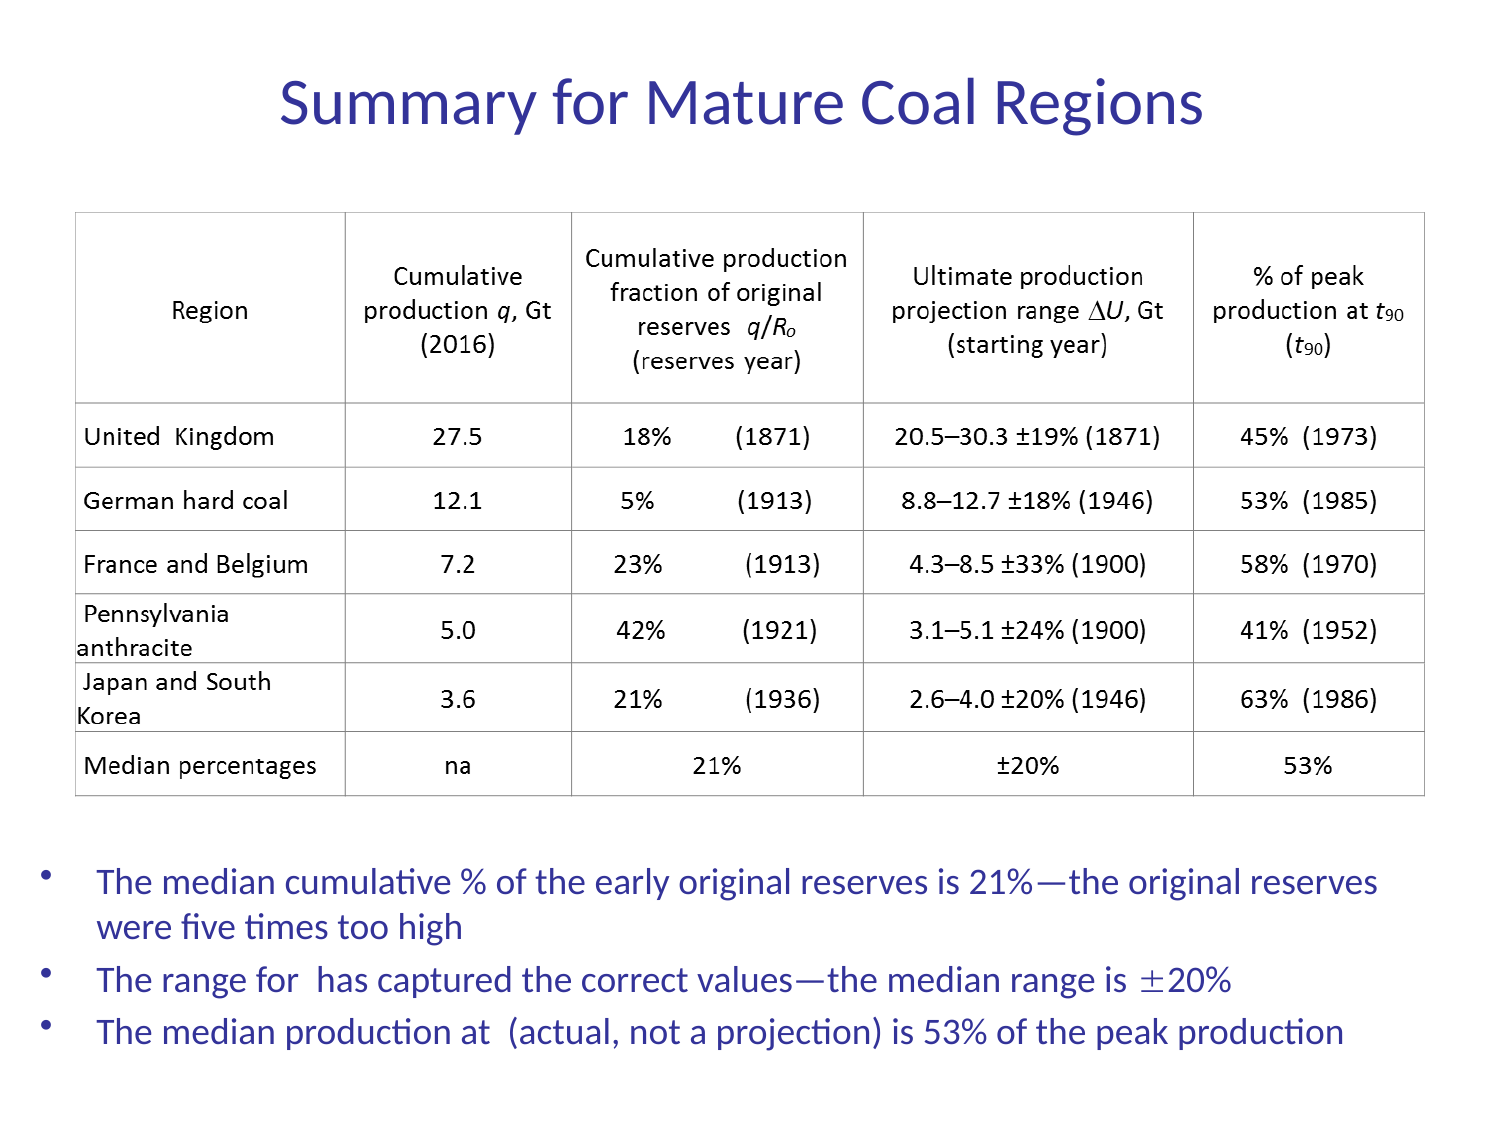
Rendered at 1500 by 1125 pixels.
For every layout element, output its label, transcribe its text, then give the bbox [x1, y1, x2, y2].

title Summary for Mature Coal Regions [75, 57, 1425, 138]
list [74, 212, 1426, 798]
